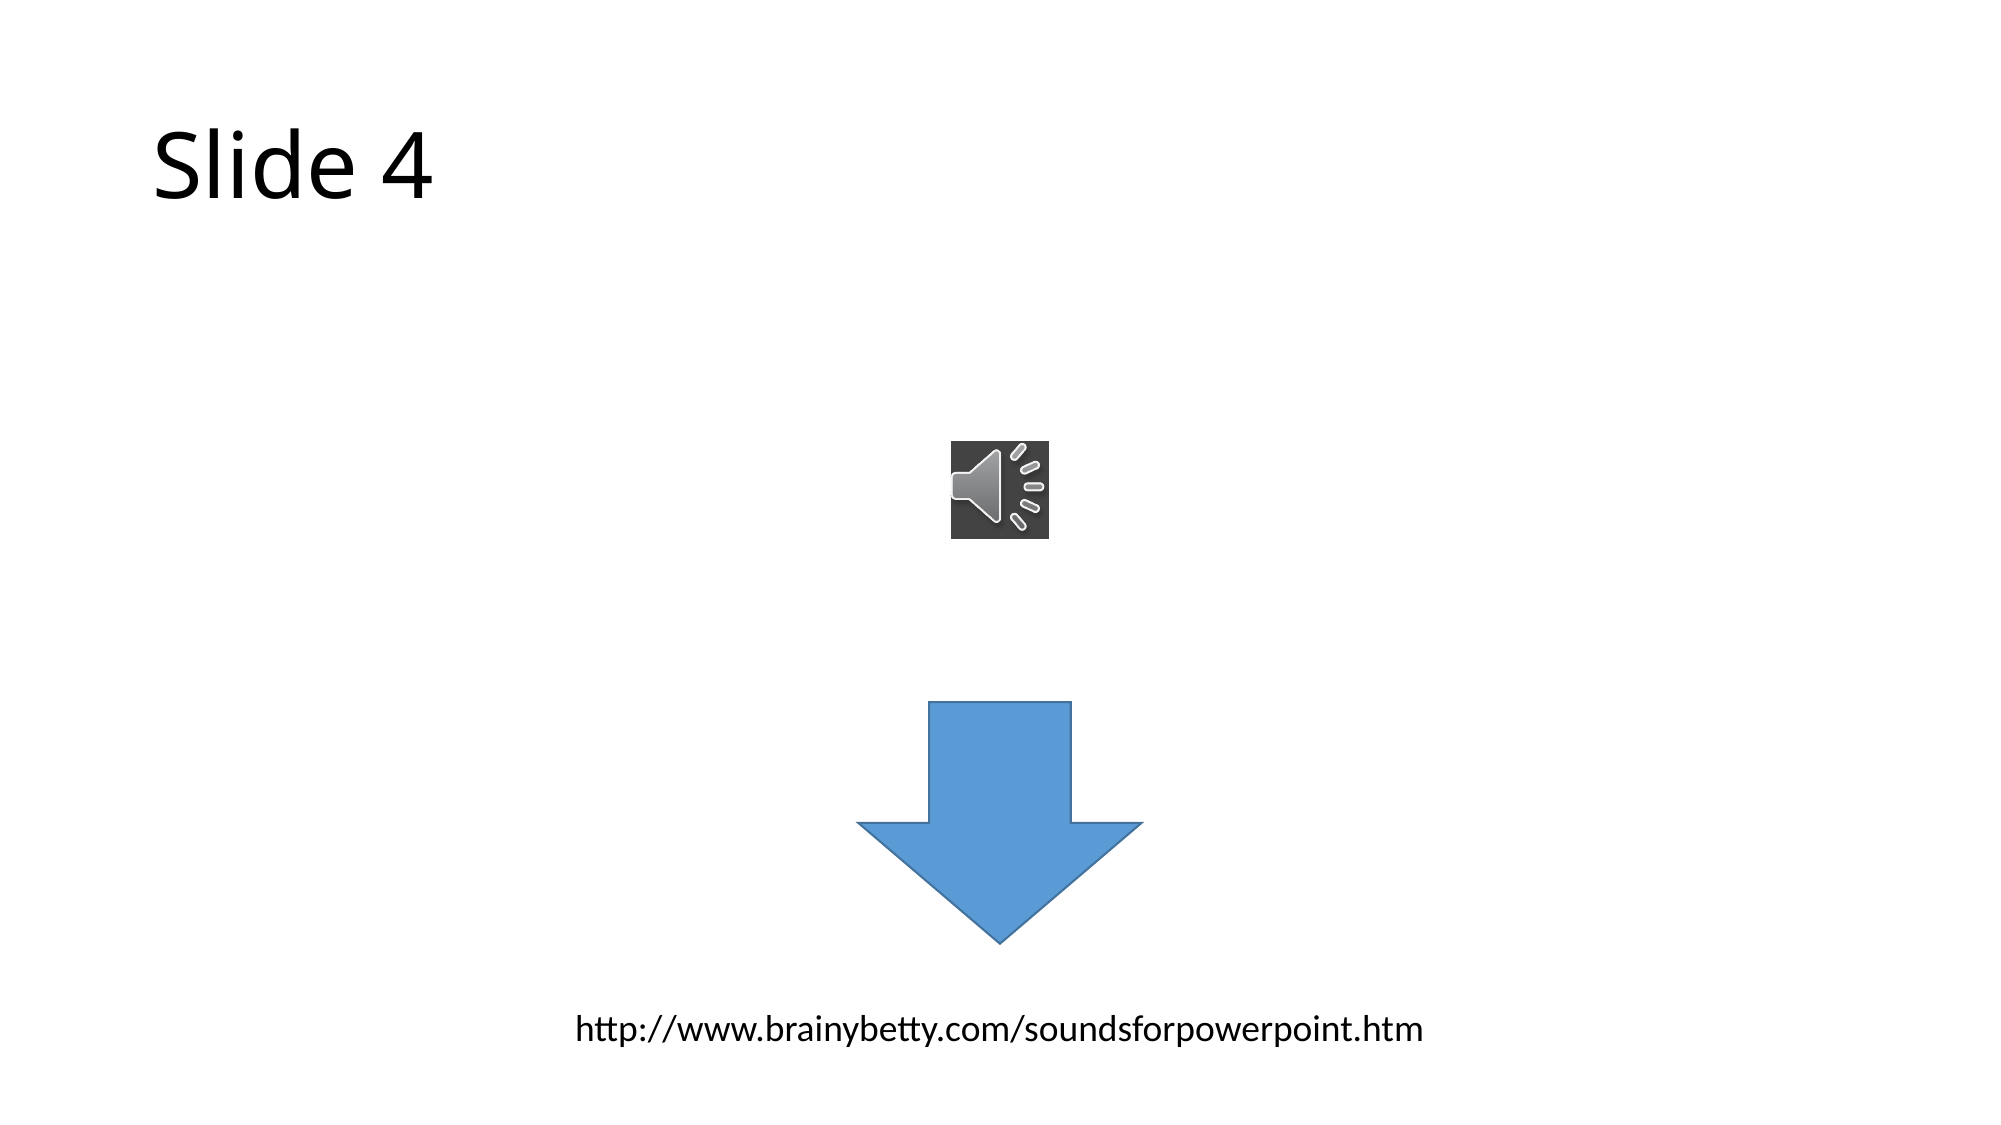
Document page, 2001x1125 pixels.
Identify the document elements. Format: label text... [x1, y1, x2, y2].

text_box http://www.brainybetty.com/soundsforpowerpoint.htm [560, 996, 1440, 1057]
title Slide 4 [137, 59, 1863, 278]
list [949, 439, 1050, 540]
text_box [855, 701, 1145, 946]
